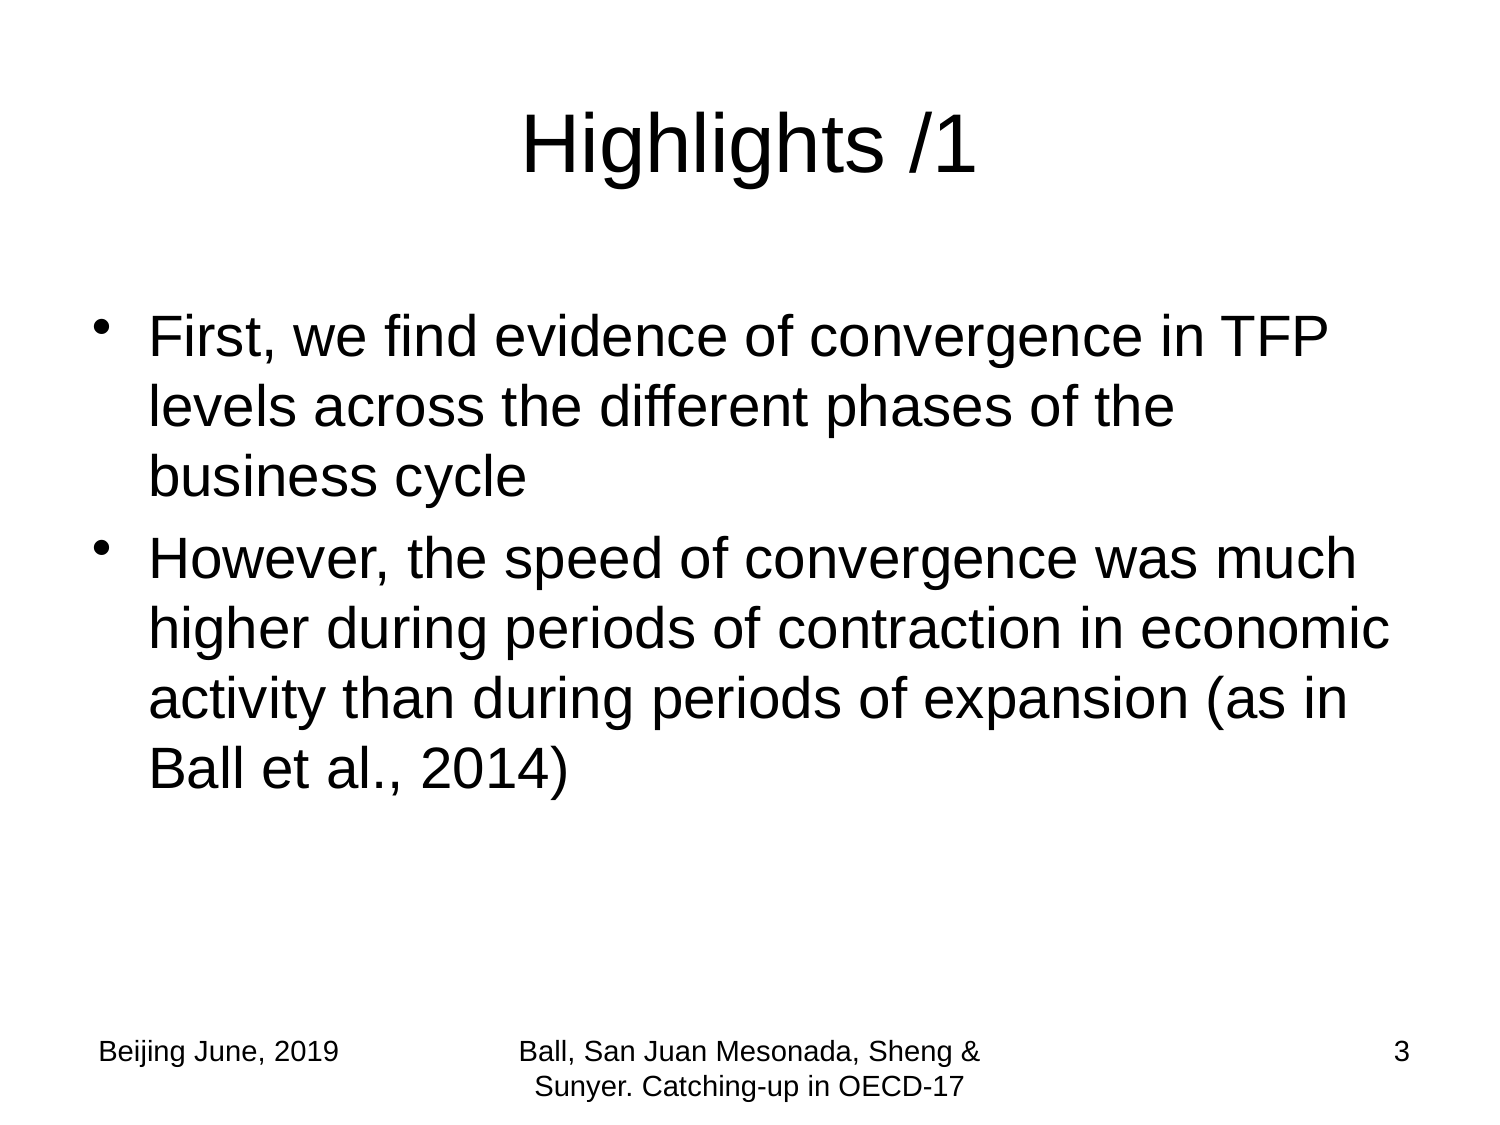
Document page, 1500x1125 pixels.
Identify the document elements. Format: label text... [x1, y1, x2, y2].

footer Ball, San Juan Mesonada, Sheng & Sunyer. Catching-up in OECD-17 [454, 1024, 1046, 1103]
title Highlights /1 [75, 45, 1425, 233]
slide_number 3 [1074, 1024, 1426, 1103]
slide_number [74, 1024, 426, 1103]
list First, we find evidence of convergence in TFP levels across the different phases of the business cycle However, the speed of convergence was much higher during periods of contraction in economic activity than during periods of expansion (as in Ball et al., 2014) [76, 290, 1425, 1005]
